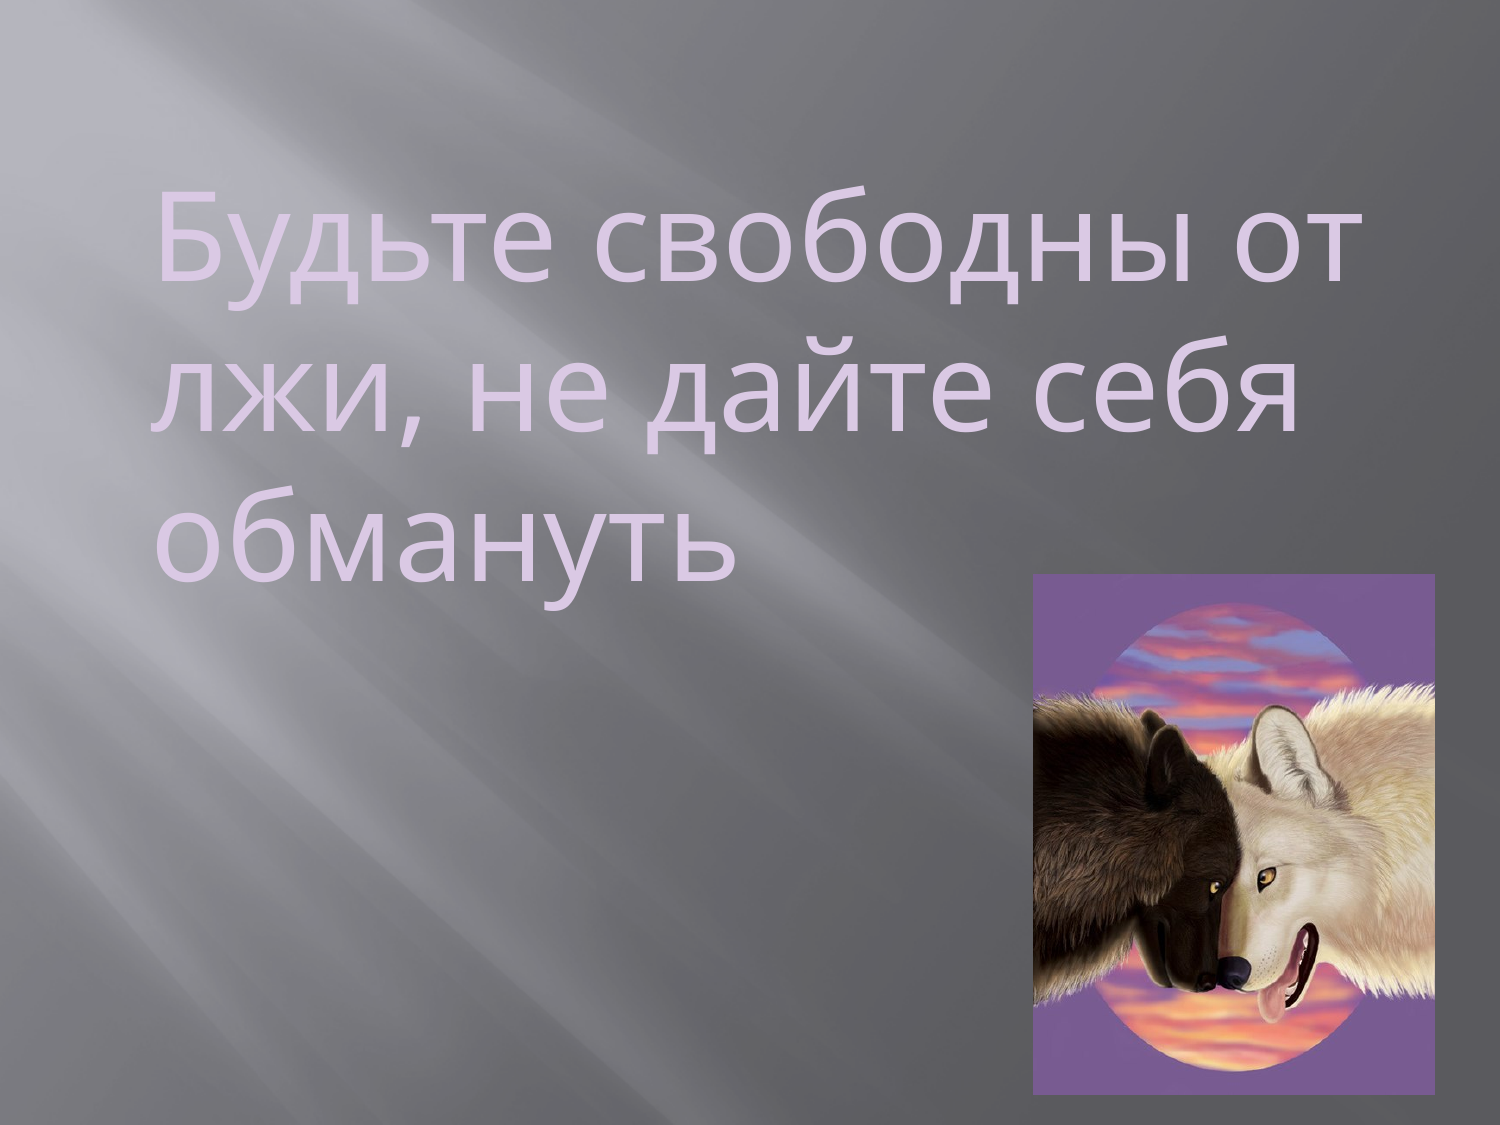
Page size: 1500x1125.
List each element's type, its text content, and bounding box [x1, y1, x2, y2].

picture [1033, 573, 1435, 1095]
text_box Будьте свободны от лжи, не дайте себя обмануть [135, 148, 1424, 614]
